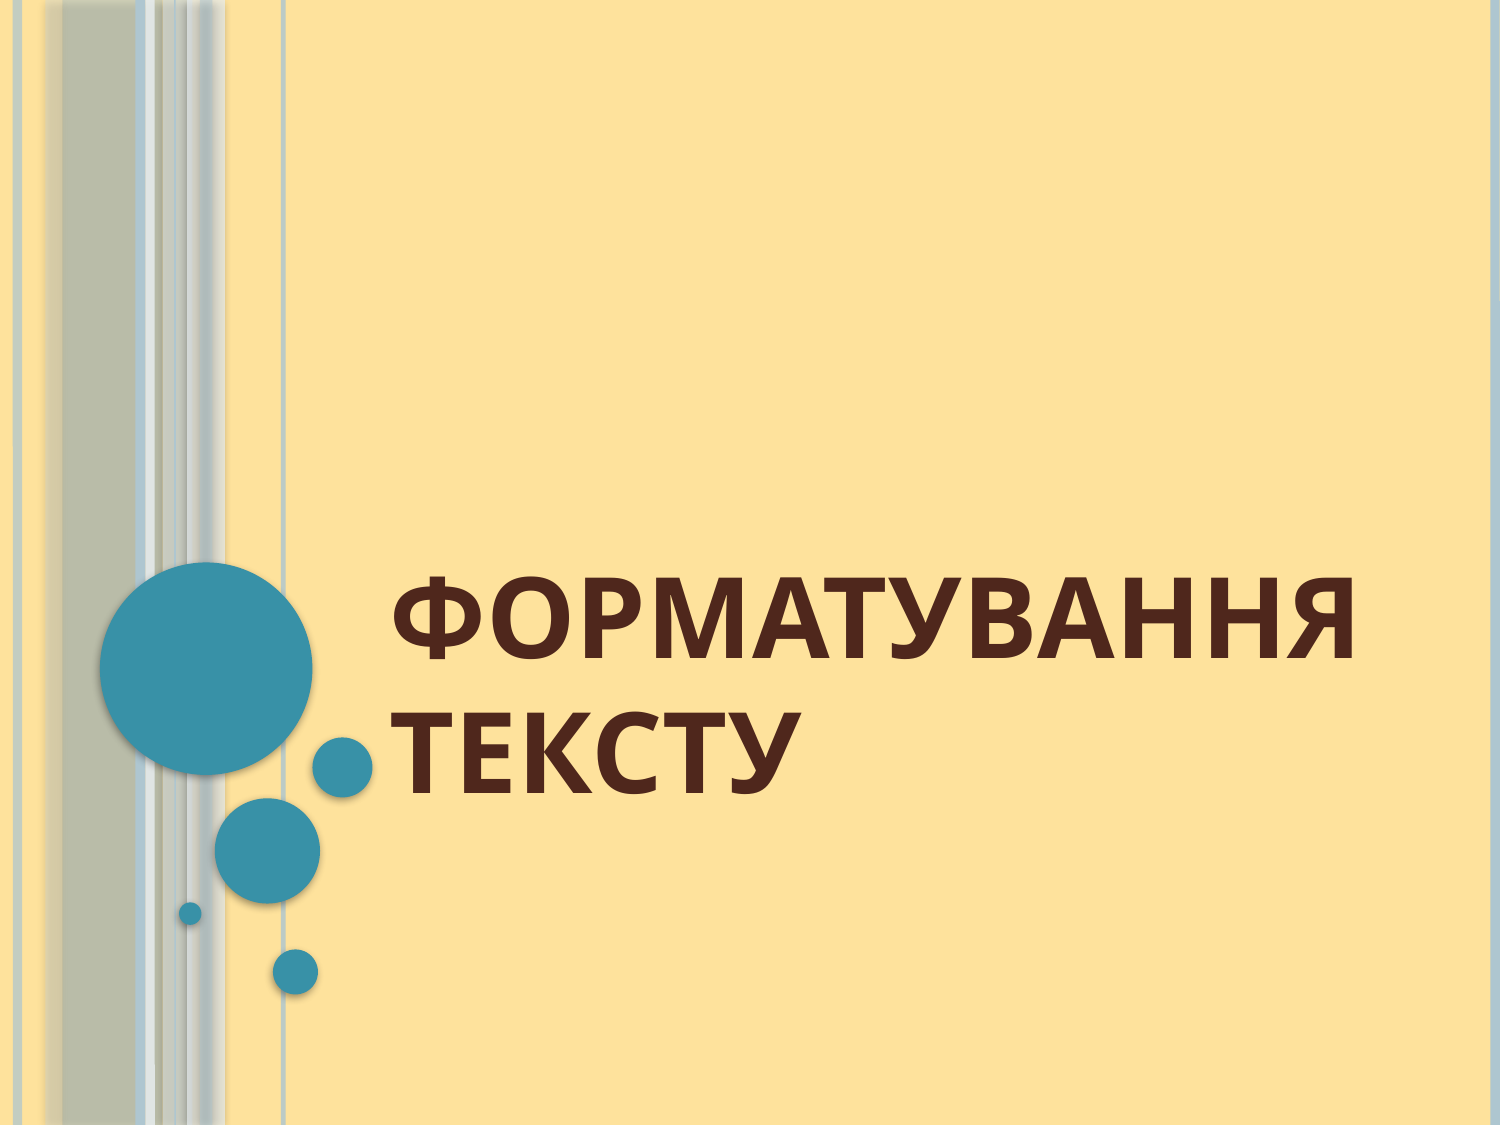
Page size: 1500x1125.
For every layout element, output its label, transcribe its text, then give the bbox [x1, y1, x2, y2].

title Форматування тексту [375, 512, 1388, 824]
